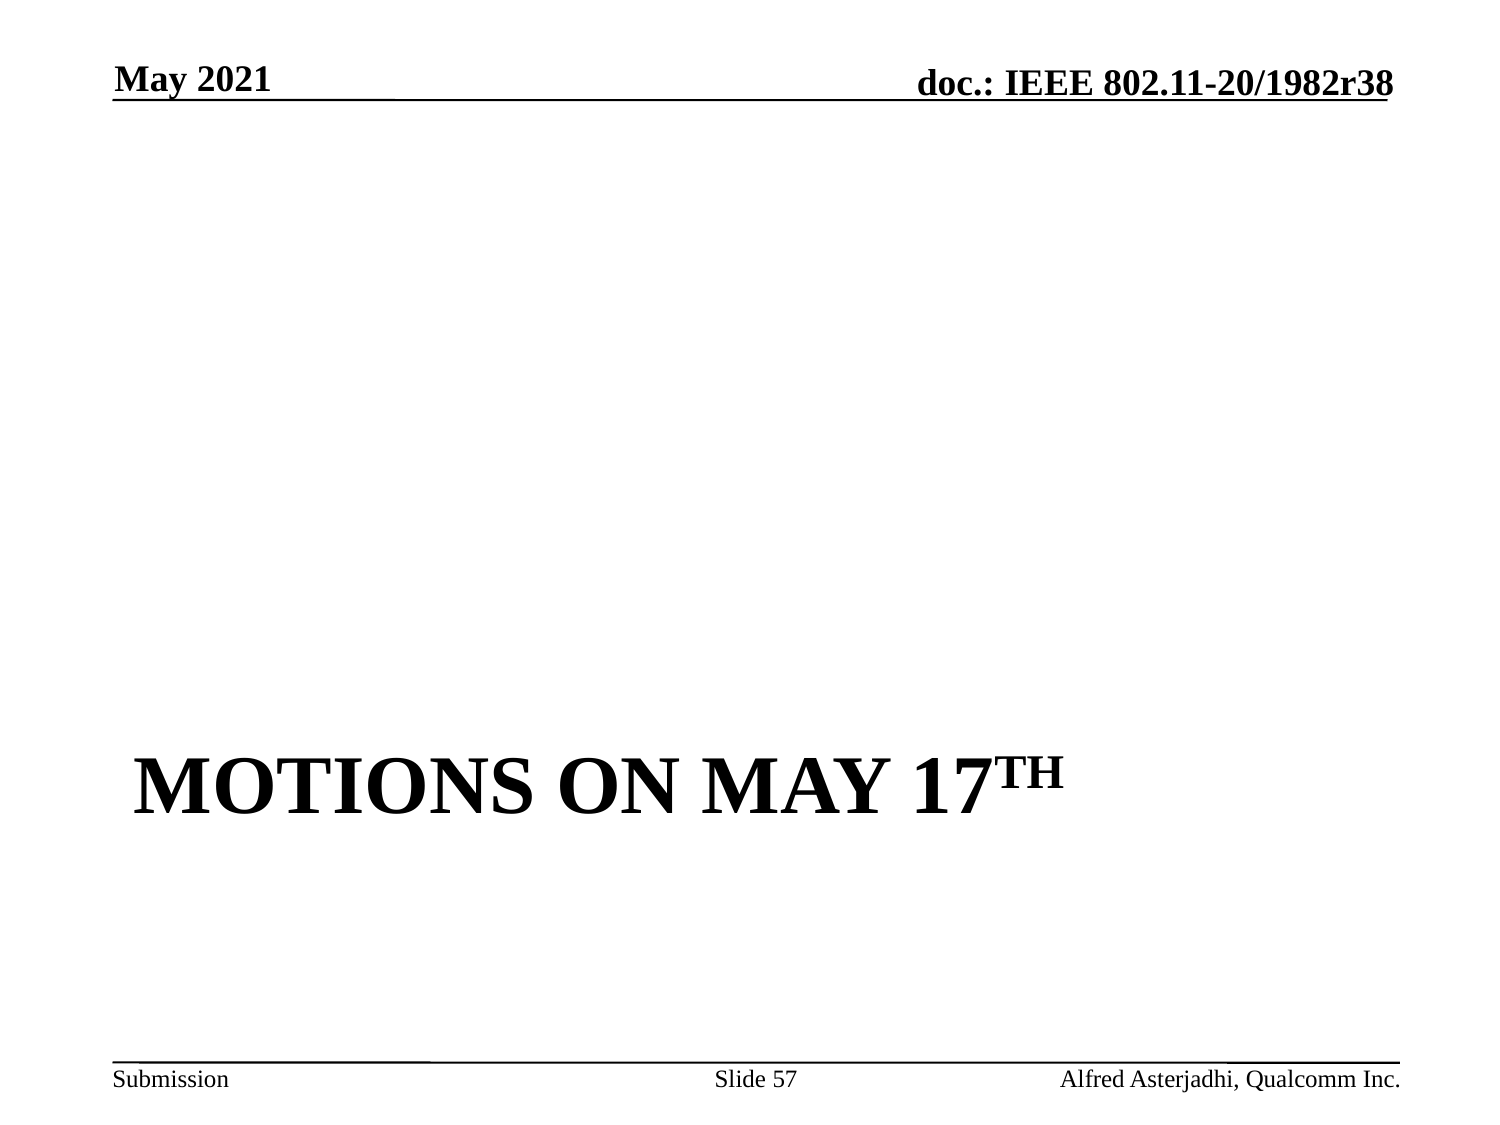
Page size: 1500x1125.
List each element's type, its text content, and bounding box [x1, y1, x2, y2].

footer Alfred Asterjadhi, Qualcomm Inc. [878, 1061, 1402, 1093]
slide_number Slide 57 [712, 1061, 800, 1123]
title Motions on May 17th [118, 722, 1394, 947]
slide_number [114, 54, 423, 100]
